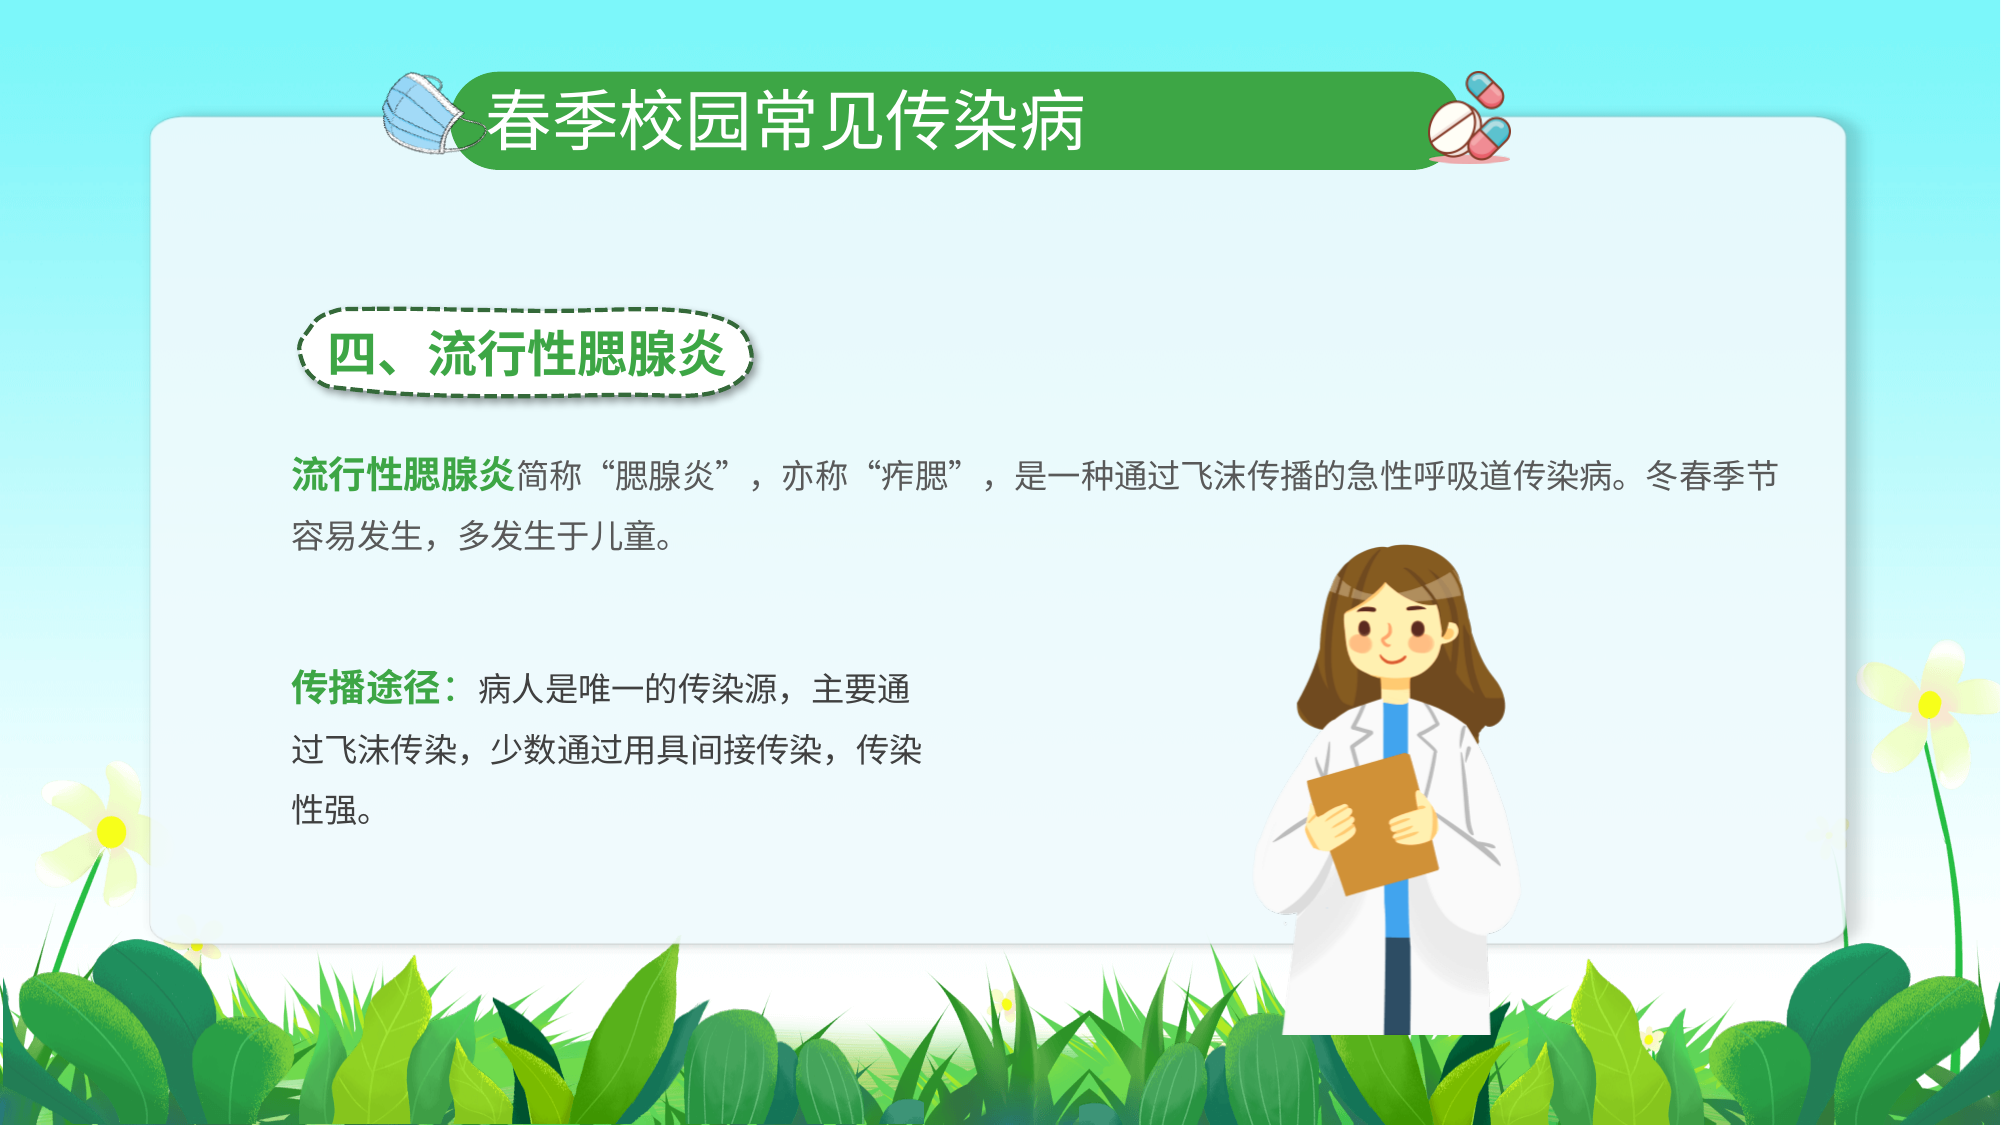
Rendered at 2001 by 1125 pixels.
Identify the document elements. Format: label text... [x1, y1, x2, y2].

picture [0, 0, 2001, 1125]
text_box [241, 308, 813, 397]
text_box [359, 51, 1511, 188]
text_box 流行性腮腺炎简称“腮腺炎”，亦称“痄腮”，是一种通过飞沫传播的急性呼吸道传染病。冬春季节容易发生，多发生于儿童。 [276, 420, 1823, 563]
text_box 传播途径：病人是唯一的传染源，主要通过飞沫传染，少数通过用具间接传染，传染性强。 [276, 634, 959, 837]
